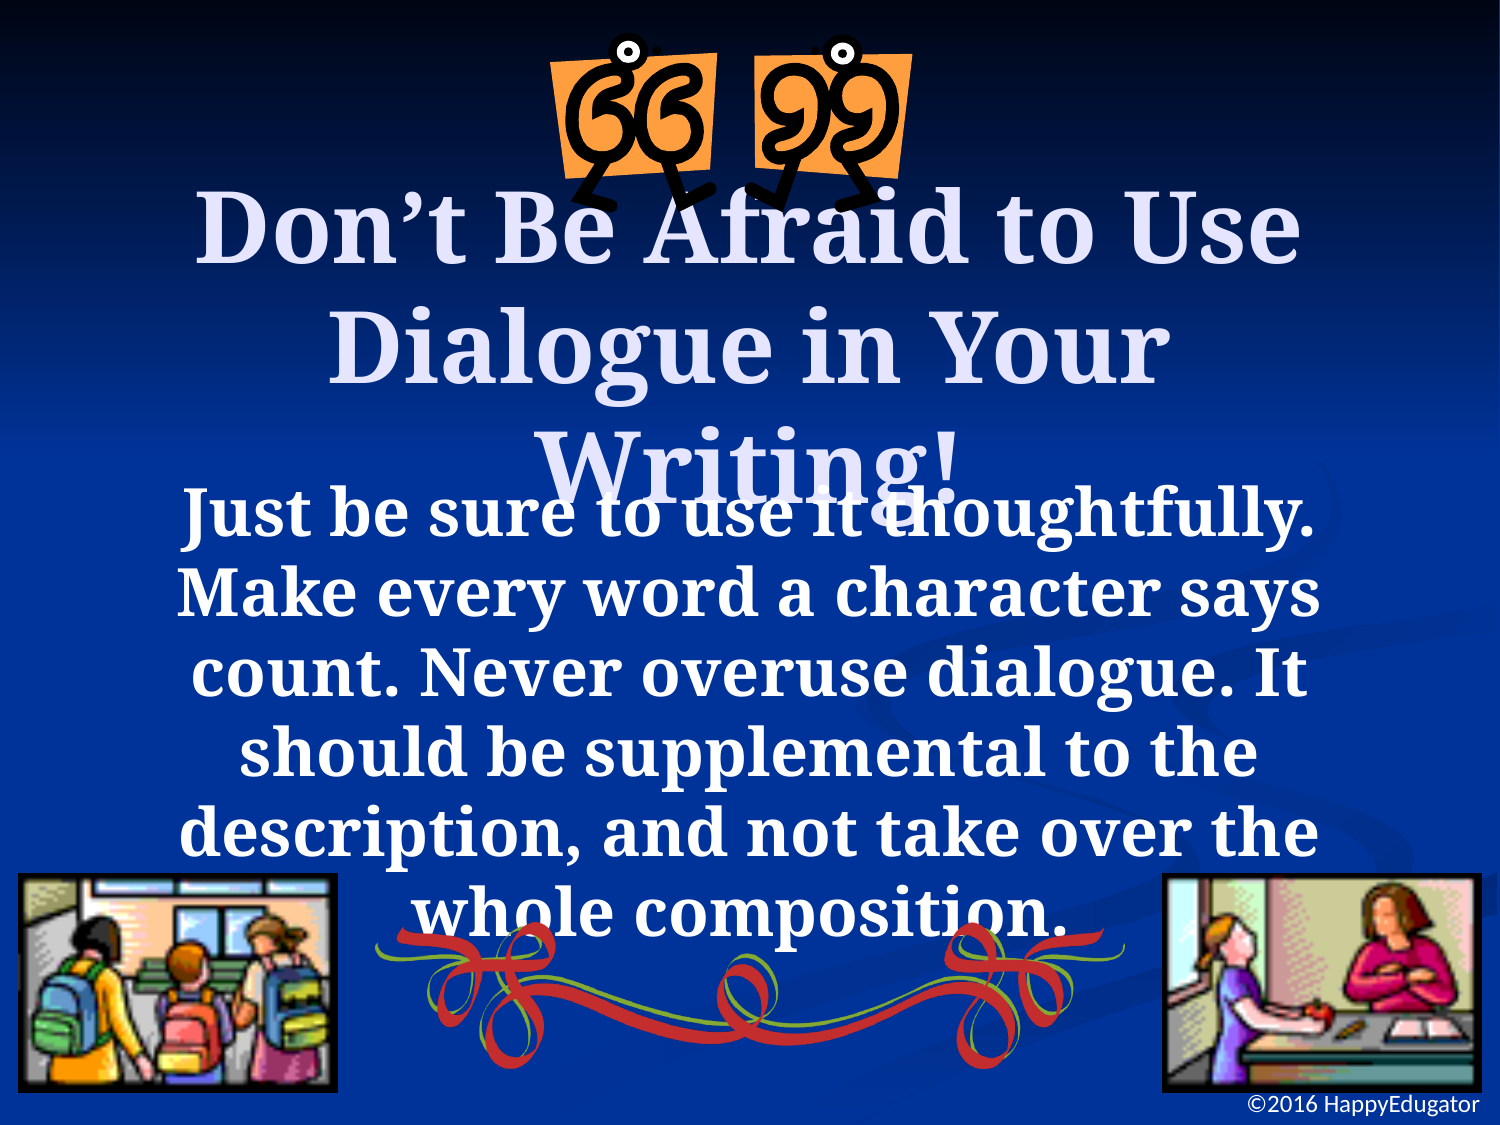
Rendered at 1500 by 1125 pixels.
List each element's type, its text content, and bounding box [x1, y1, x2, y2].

picture [374, 922, 1126, 1069]
picture [18, 873, 338, 1093]
picture [1162, 873, 1482, 1093]
title Don’t Be Afraid to Use Dialogue in Your Writing! [112, 199, 1388, 488]
subtitle Just be sure to use it thoughtfully. Make every word a character says count. Never overuse dialogue. It should be supplemental to the description, and not take over the whole composition. [149, 462, 1351, 926]
text_box ©2016 HappyEdugator [1007, 1079, 1495, 1125]
picture [549, 32, 913, 214]
